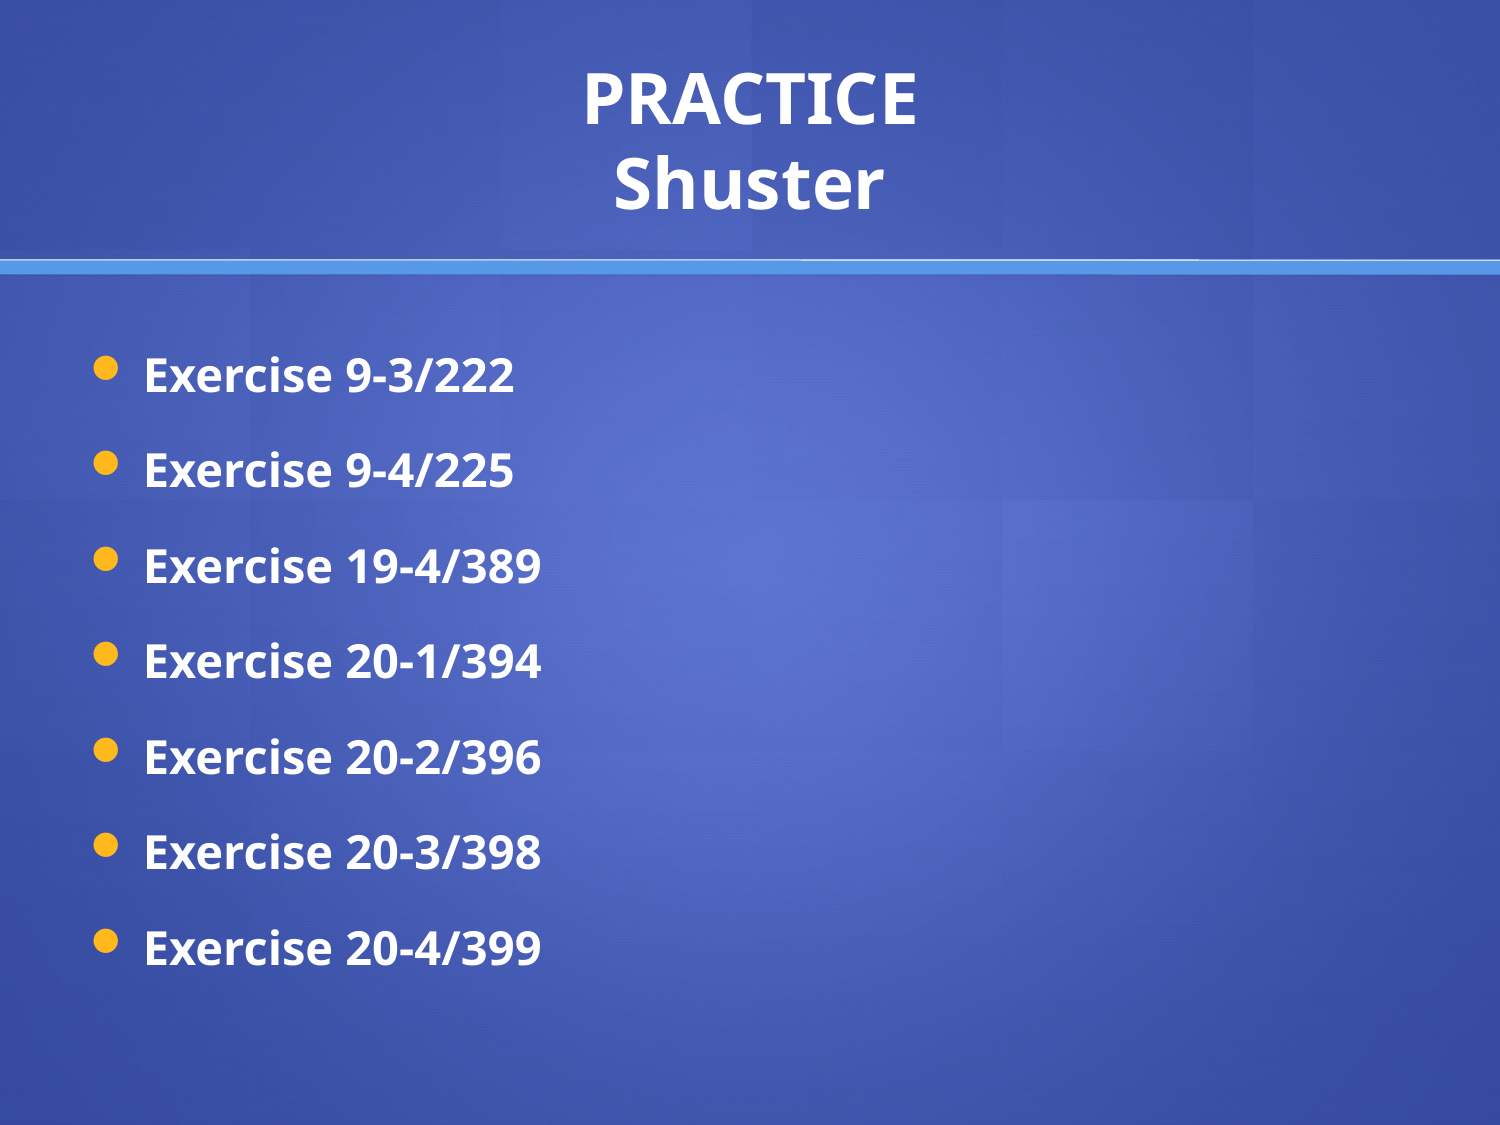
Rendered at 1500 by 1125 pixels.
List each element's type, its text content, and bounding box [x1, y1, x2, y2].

title PRACTICE Shuster [75, 45, 1425, 233]
list Exercise 9-3/222 Exercise 9-4/225 Exercise 19-4/389 Exercise 20-1/394 Exercise 20-2/396 Exercise 20-3/398 Exercise 20-4/399 [75, 337, 1425, 988]
